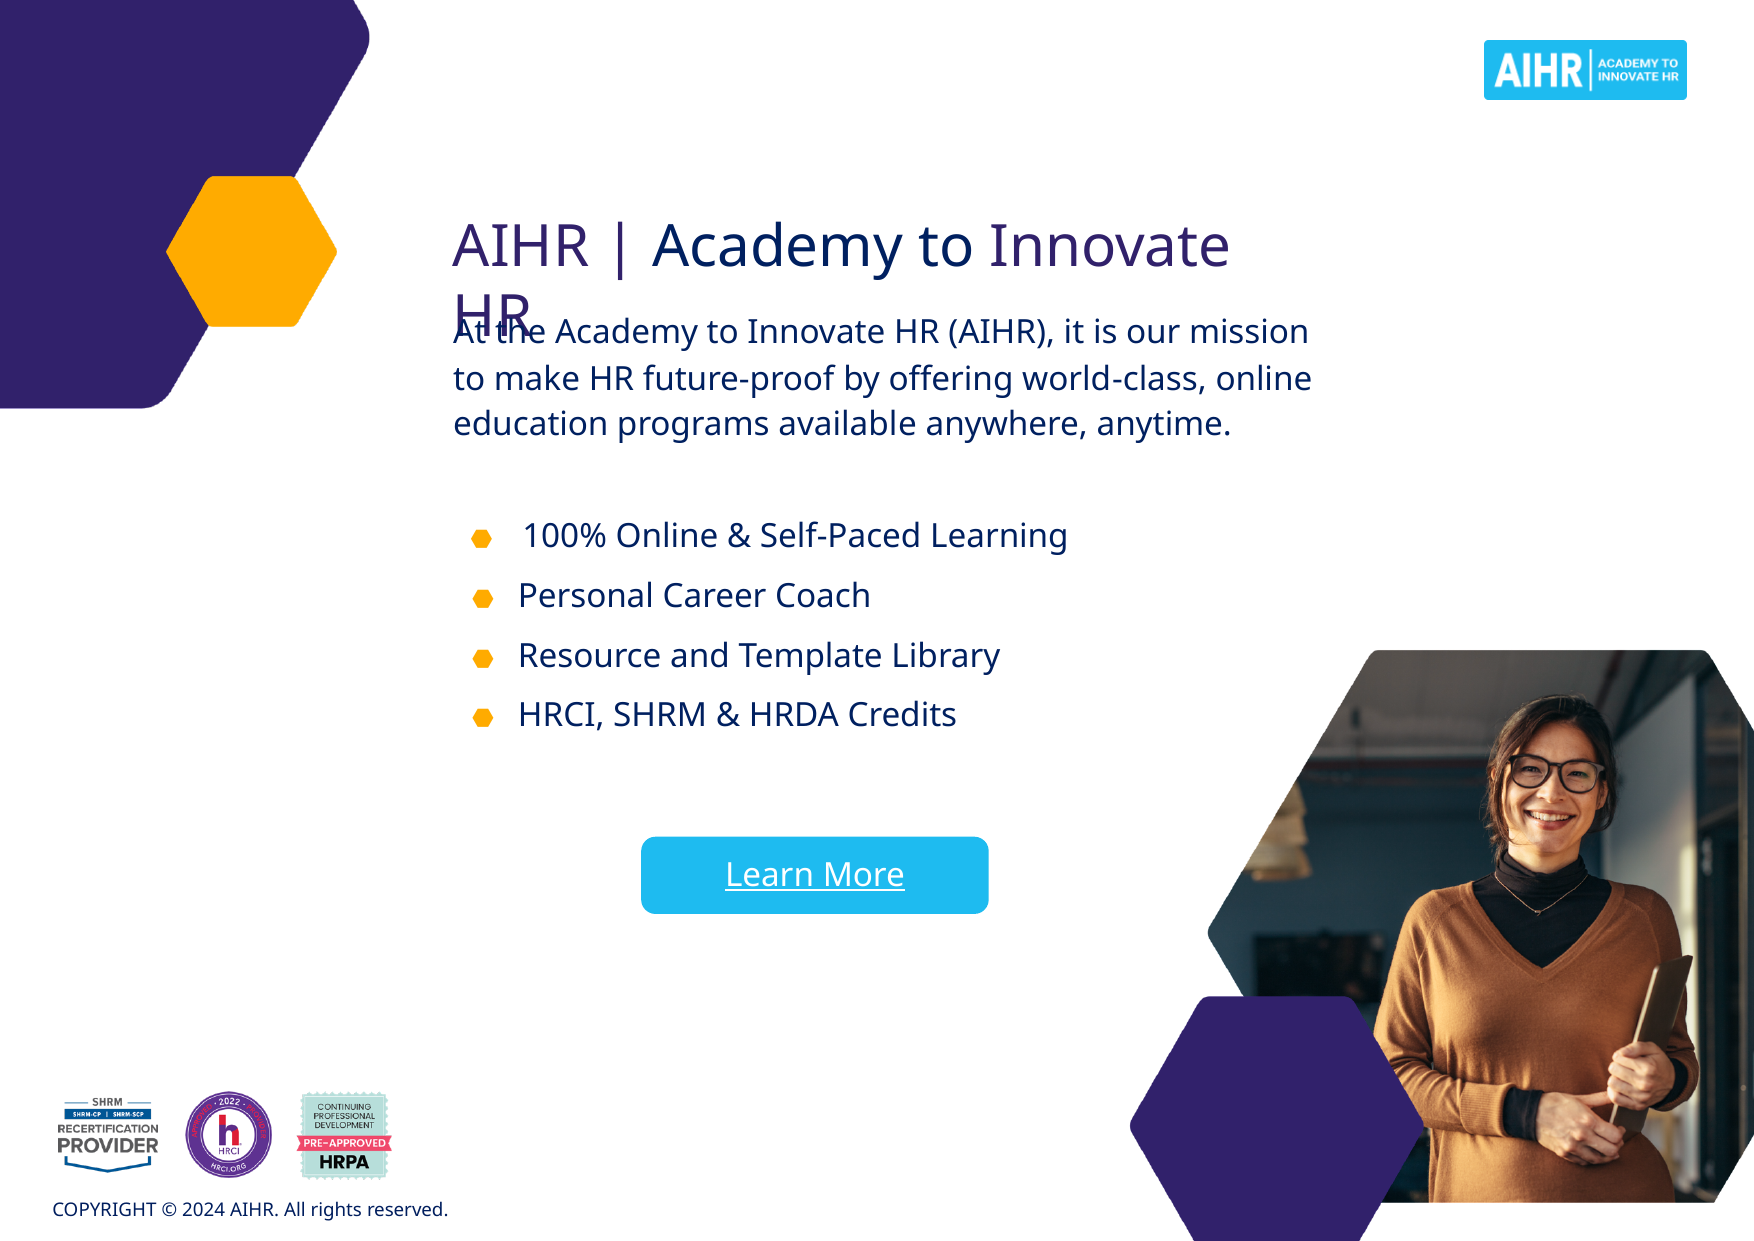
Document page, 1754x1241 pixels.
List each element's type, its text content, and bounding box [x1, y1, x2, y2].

text_box AIHR | Academy to Innovate HR [438, 201, 1316, 297]
picture [0, 0, 384, 429]
picture [295, 1090, 392, 1180]
picture [1059, 593, 1754, 1241]
picture [57, 1084, 159, 1186]
picture [1484, 40, 1687, 100]
picture [184, 1090, 272, 1179]
text_box ⬣ 100% Online & Self-Paced Learning ⬣ Personal Career Coach ⬣ Resource and Template Library ⬣ HRCI, SHRM & HRDA Credits [263, 486, 1142, 741]
text_box At the Academy to Innovate HR (AIHR), it is our mission to make HR future-proof by offering world-class, online education programs available anywhere, anytime. [438, 297, 1374, 450]
text_box Learn More [641, 836, 989, 914]
text_box COPYRIGHT © 2024 AIHR. All rights reserved. [37, 1190, 915, 1228]
